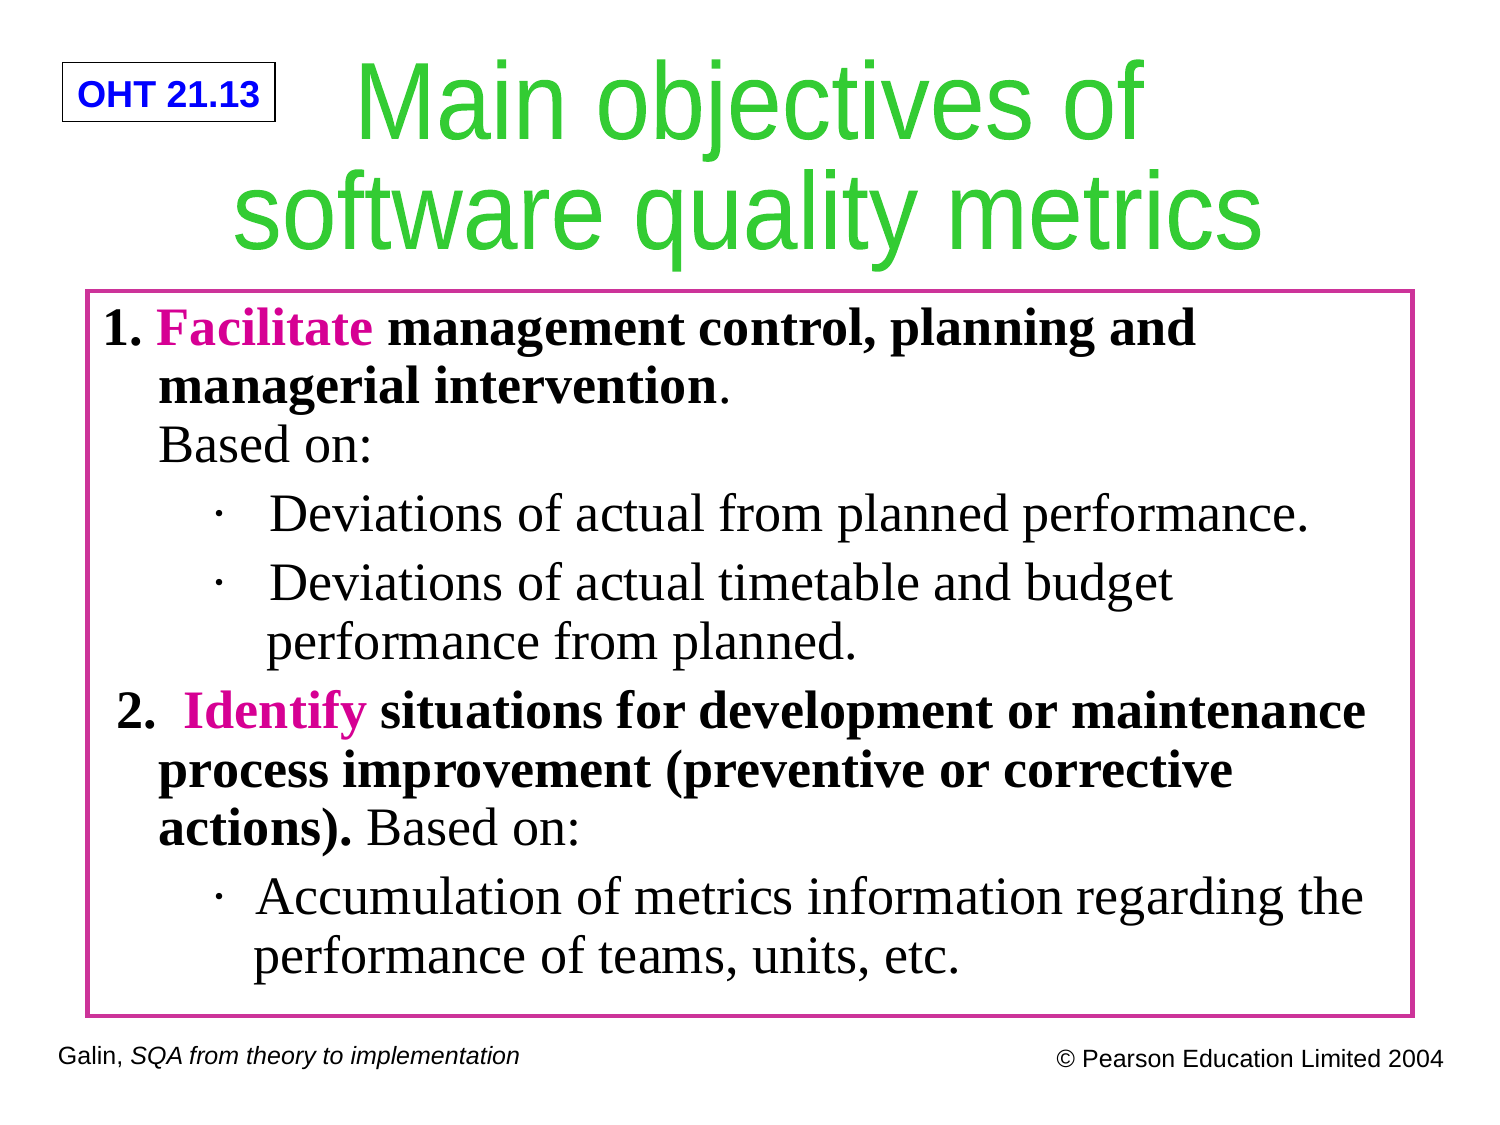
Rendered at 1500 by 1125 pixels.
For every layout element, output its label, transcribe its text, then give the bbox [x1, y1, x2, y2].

list 1. Facilitate management control, planning and managerial intervention. Based on: · Deviations of actual from planned performance. · Deviations of actual timetable and budget performance from planned. 2. Identify situations for development or maintenance process improvement (preventive or corrective actions). Based on: · Accumulation of metrics information regarding the performance of teams, units, etc. [87, 290, 1413, 1017]
